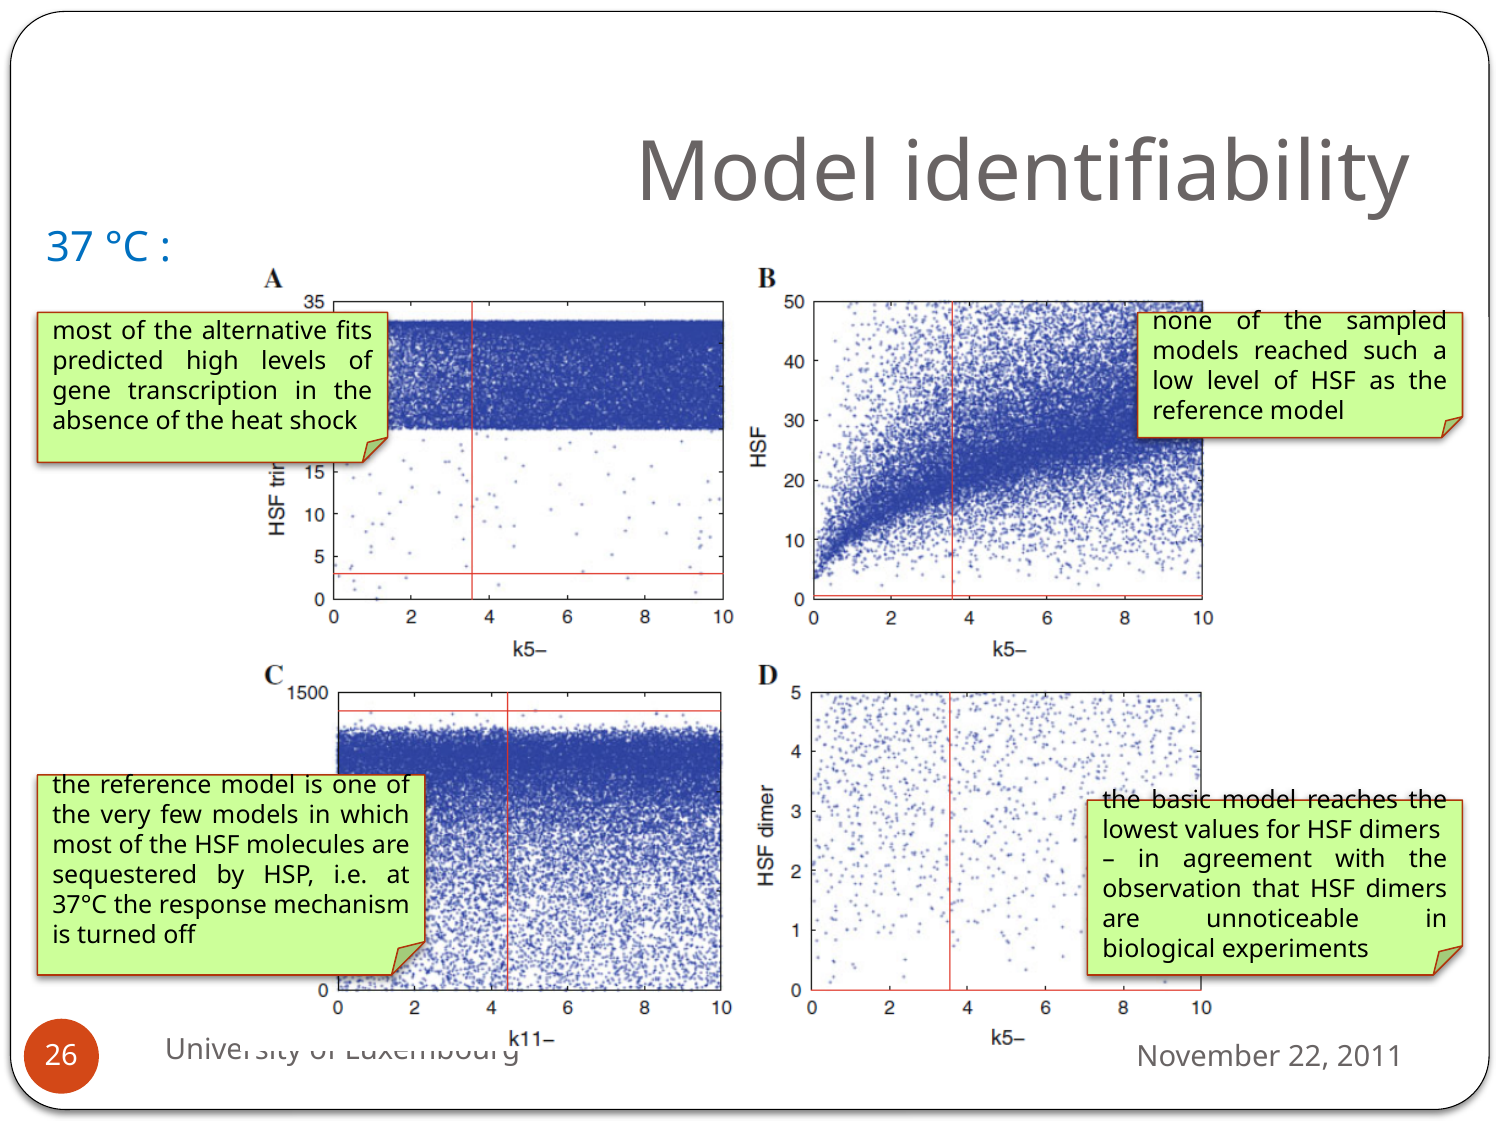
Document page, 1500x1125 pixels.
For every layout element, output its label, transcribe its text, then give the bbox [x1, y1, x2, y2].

text_box the reference model is one of the very few models in which most of the HSF molecules are sequestered by HSP, i.e. at 37°C the response mechanism is turned off [36, 774, 234, 976]
slide_number 26 [23, 1018, 99, 1094]
picture [240, 257, 1226, 1051]
text_box 37 °C : [31, 212, 187, 278]
text_box none of the sampled models reached such a low level of HSF as the reference model [1233, 311, 1464, 439]
title Model identifiability [150, 45, 1425, 233]
text_box the basic model reaches the lowest values for HSF dimers – in agreement with the observation that HSF dimers are unnoticeable in biological experiments [1233, 799, 1464, 976]
text_box most of the alternative fits predicted high levels of gene transcription in the absence of the heat shock [36, 311, 234, 464]
footer University of Luxembourg [150, 1012, 800, 1088]
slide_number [1012, 1015, 1419, 1094]
